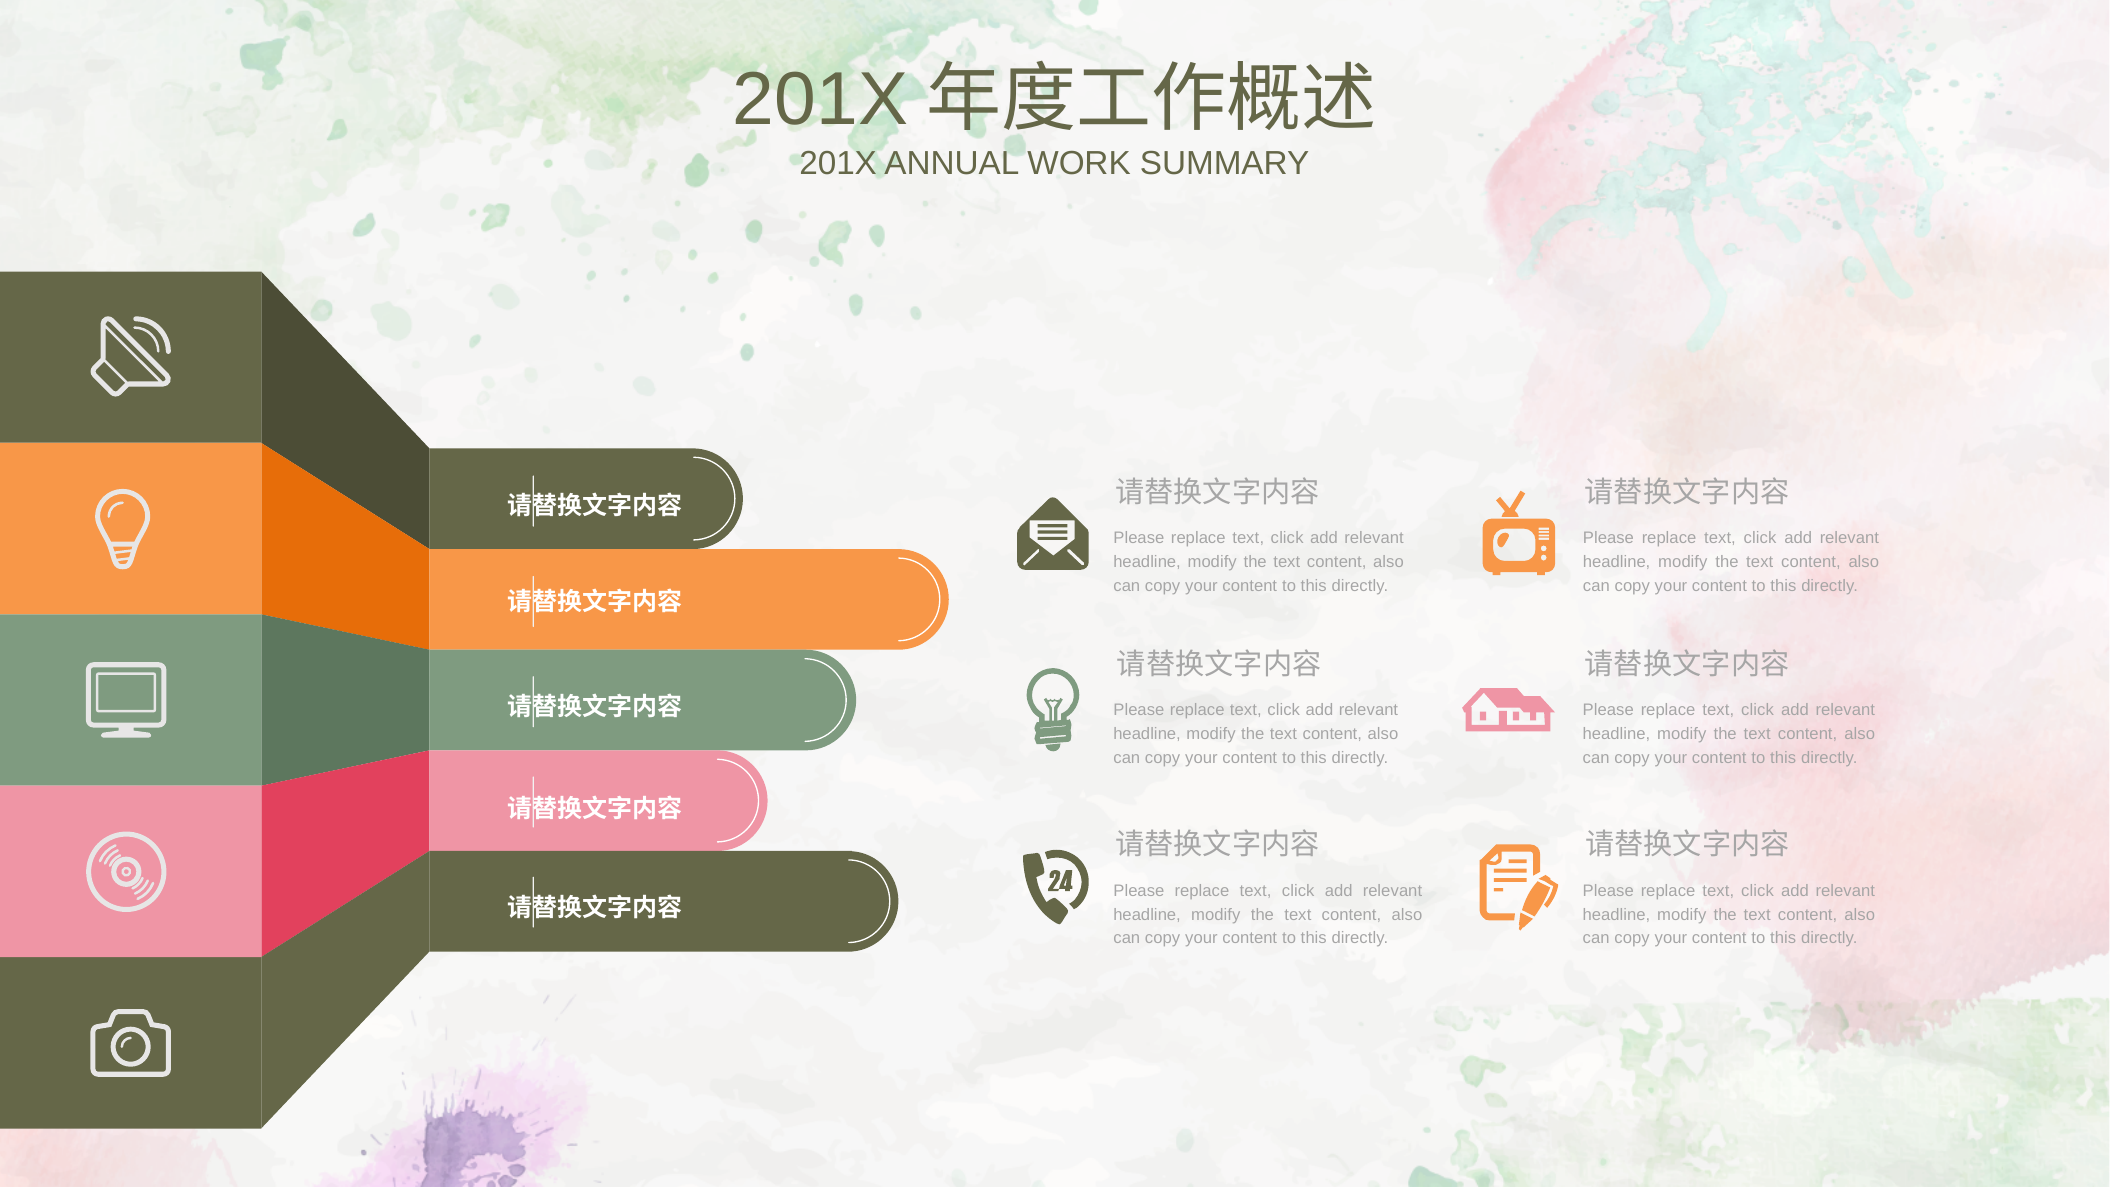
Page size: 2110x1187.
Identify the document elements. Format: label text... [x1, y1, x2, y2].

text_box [1568, 458, 1895, 602]
text_box [1522, 874, 1559, 917]
text_box 201X年度工作概述 [703, 49, 1407, 140]
text_box [1462, 688, 1556, 732]
text_box [1017, 497, 1089, 570]
text_box [1026, 668, 1080, 752]
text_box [1098, 458, 1419, 602]
picture [0, 0, 2110, 1187]
text_box [1023, 852, 1069, 925]
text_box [1098, 811, 1438, 954]
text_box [1567, 630, 1891, 774]
text_box [1044, 849, 1089, 910]
text_box [1482, 518, 1556, 576]
text_box 201X ANNUAL WORK SUMMARY [765, 141, 1344, 182]
text_box [1479, 844, 1541, 921]
text_box [1518, 912, 1534, 931]
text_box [1098, 630, 1414, 774]
text_box [1496, 490, 1526, 517]
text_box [1567, 811, 1891, 954]
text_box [0, 271, 949, 1129]
